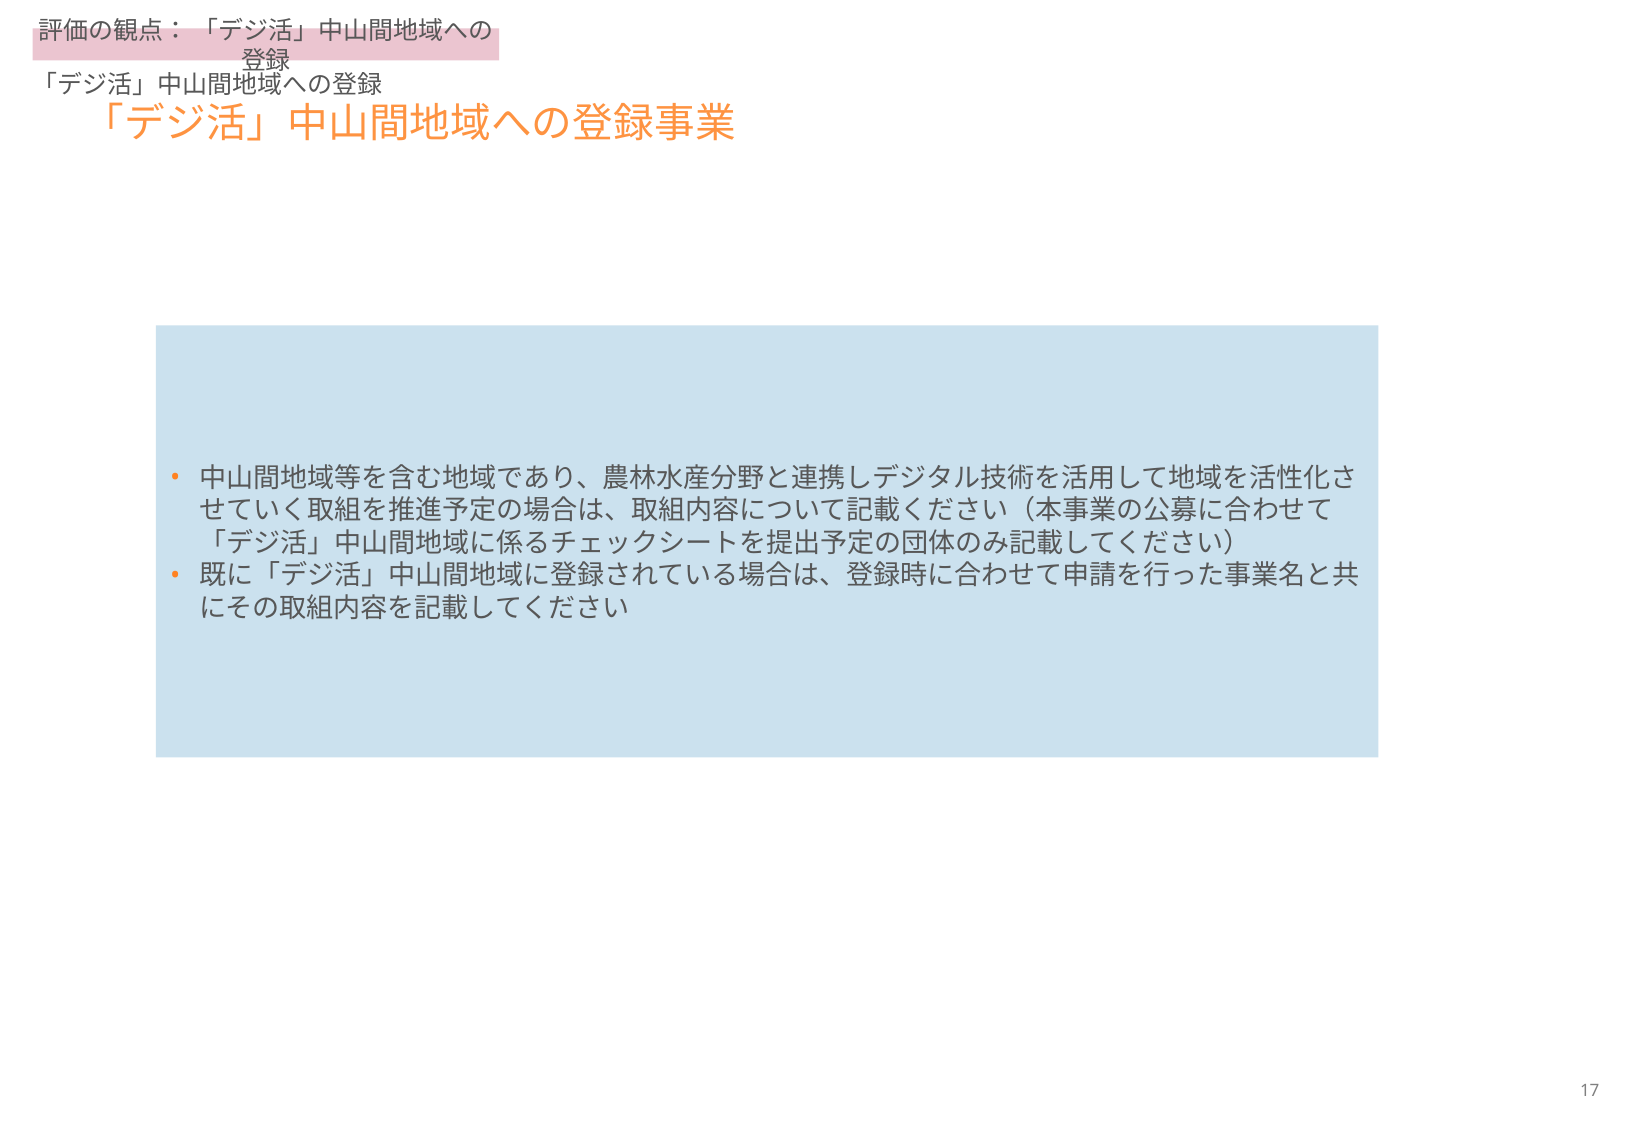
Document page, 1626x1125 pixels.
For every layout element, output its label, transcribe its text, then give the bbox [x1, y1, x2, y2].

text_box 「デジ活」中山間地域への登録 [32, 70, 1509, 96]
text_box 評価の観点： 「デジ活」中山間地域への登録 [32, 27, 500, 61]
text_box 中山間地域等を含む地域であり、農林水産分野と連携しデジタル技術を活用して地域を活性化させていく取組を推進予定の場合は、取組内容について記載ください（本事業の公募に合わせて「デジ活」中山間地域に係るチェックシートを提出予定の団体のみ記載してください） 既に「デジ活」中山間地域に登録されている場合は、登録時に合わせて申請を行った事業名と共にその取組内容を記載してください [155, 324, 1379, 758]
title 「デジ活」中山間地域への登録事業 [83, 102, 1542, 147]
